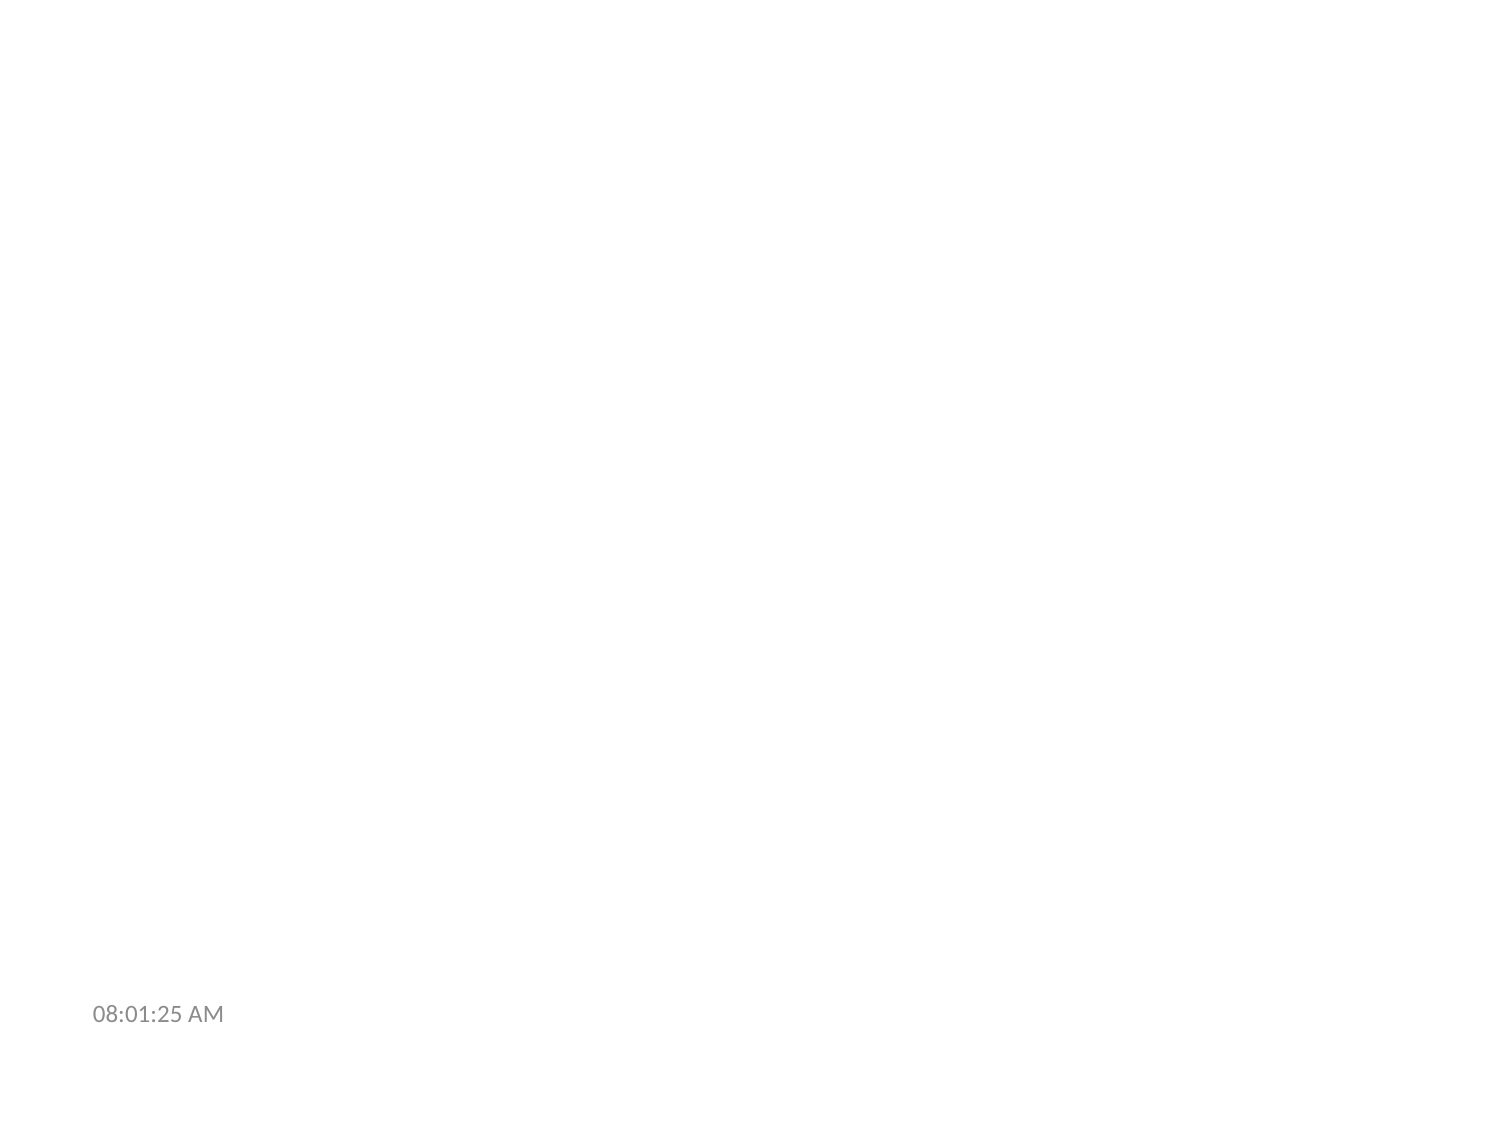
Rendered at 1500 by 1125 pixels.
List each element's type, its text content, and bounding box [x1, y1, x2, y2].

text_box 3:35:09 PM [77, 982, 428, 1043]
